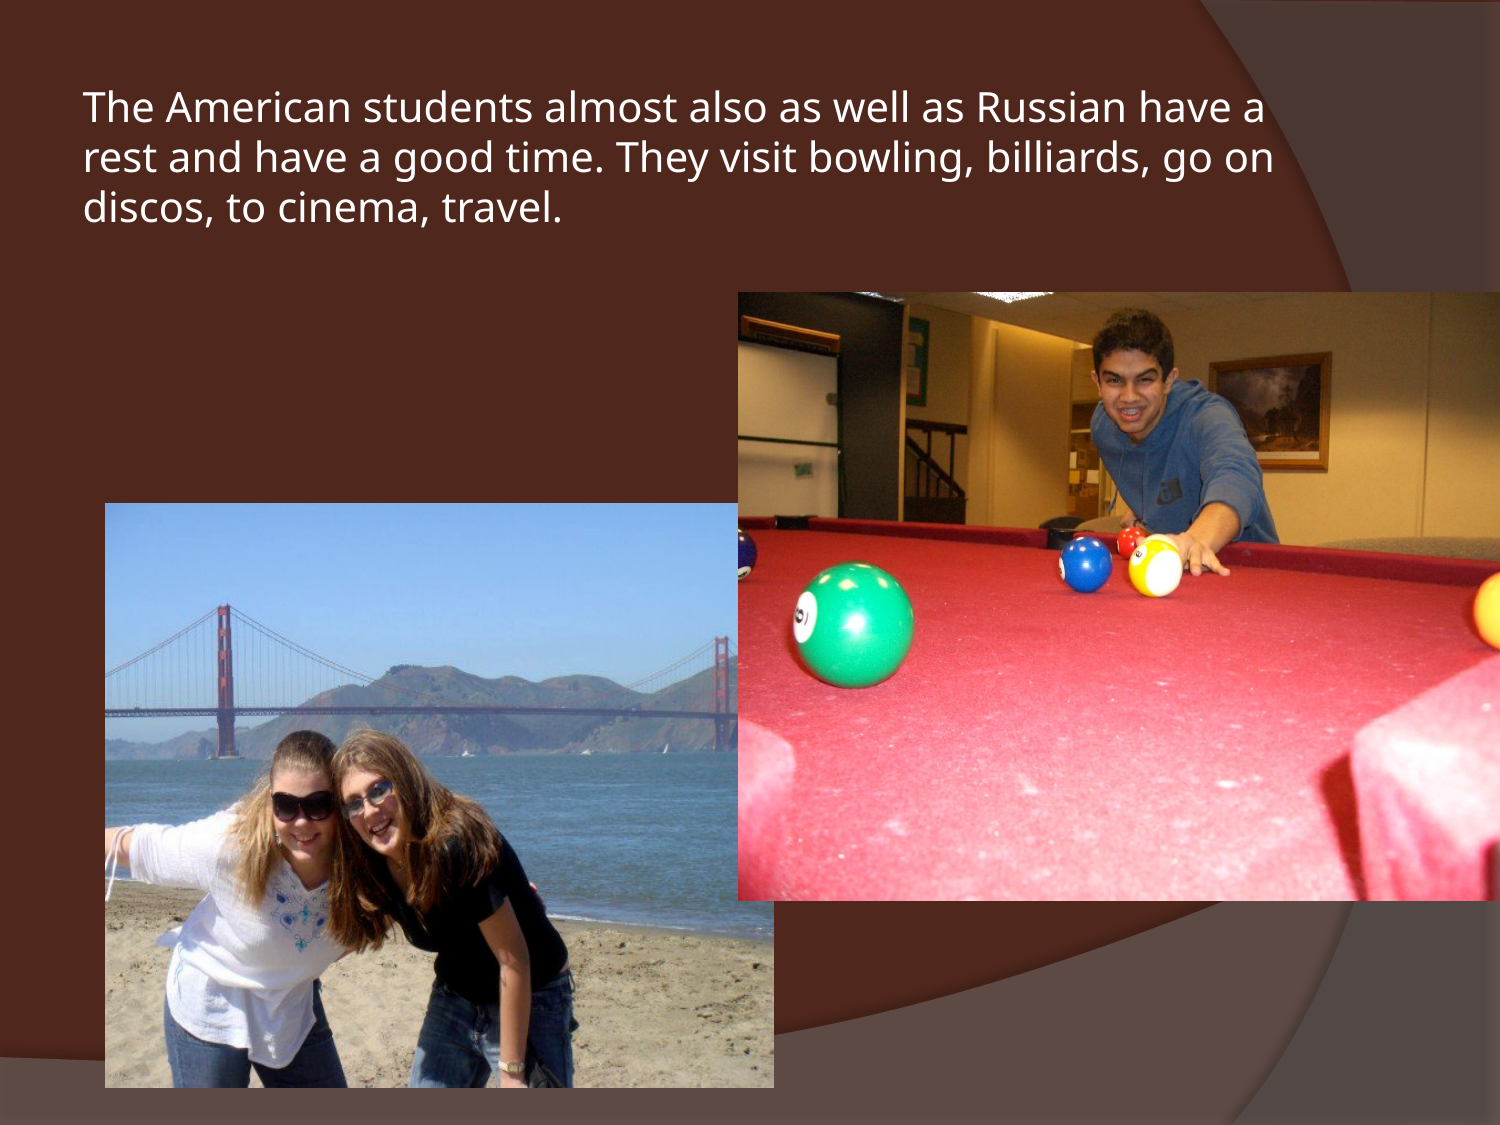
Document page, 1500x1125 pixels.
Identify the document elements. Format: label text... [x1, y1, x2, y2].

picture [737, 292, 1500, 902]
title The American students almost also as well as Russian have a rest and have a good time. They visit bowling, billiards, go on discos, to cinema, travel. [75, 45, 1300, 317]
picture [105, 503, 774, 1089]
